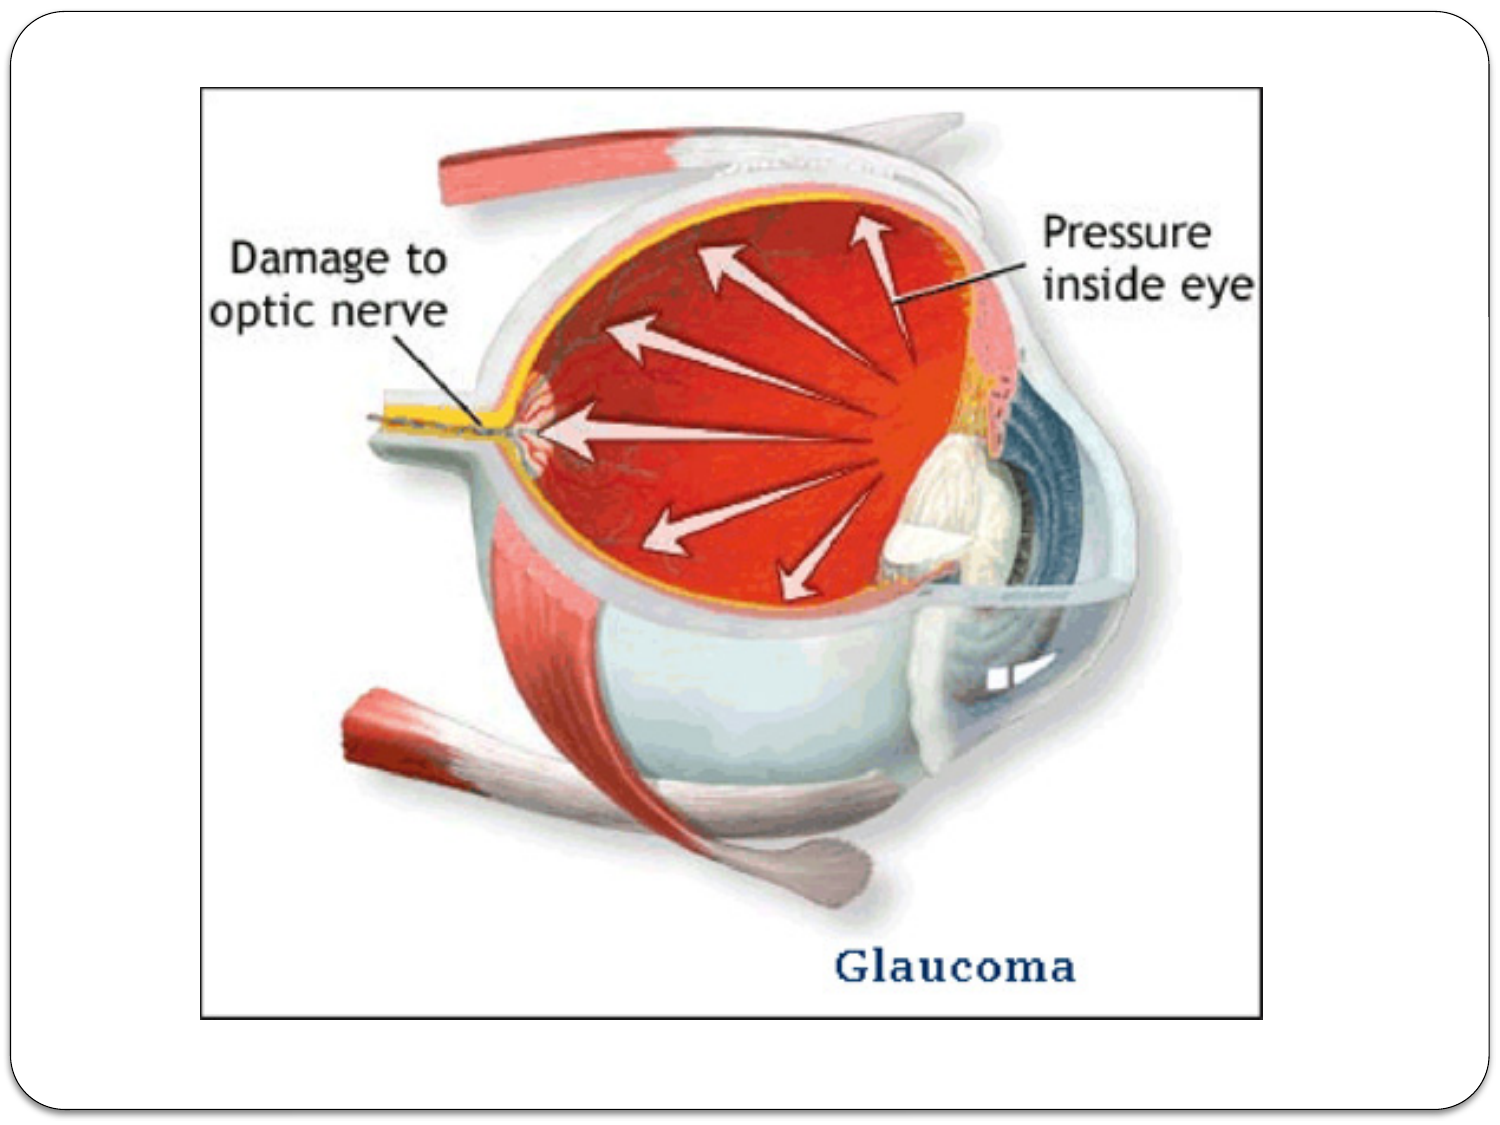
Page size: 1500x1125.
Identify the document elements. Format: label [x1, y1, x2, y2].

picture [199, 87, 1263, 1021]
